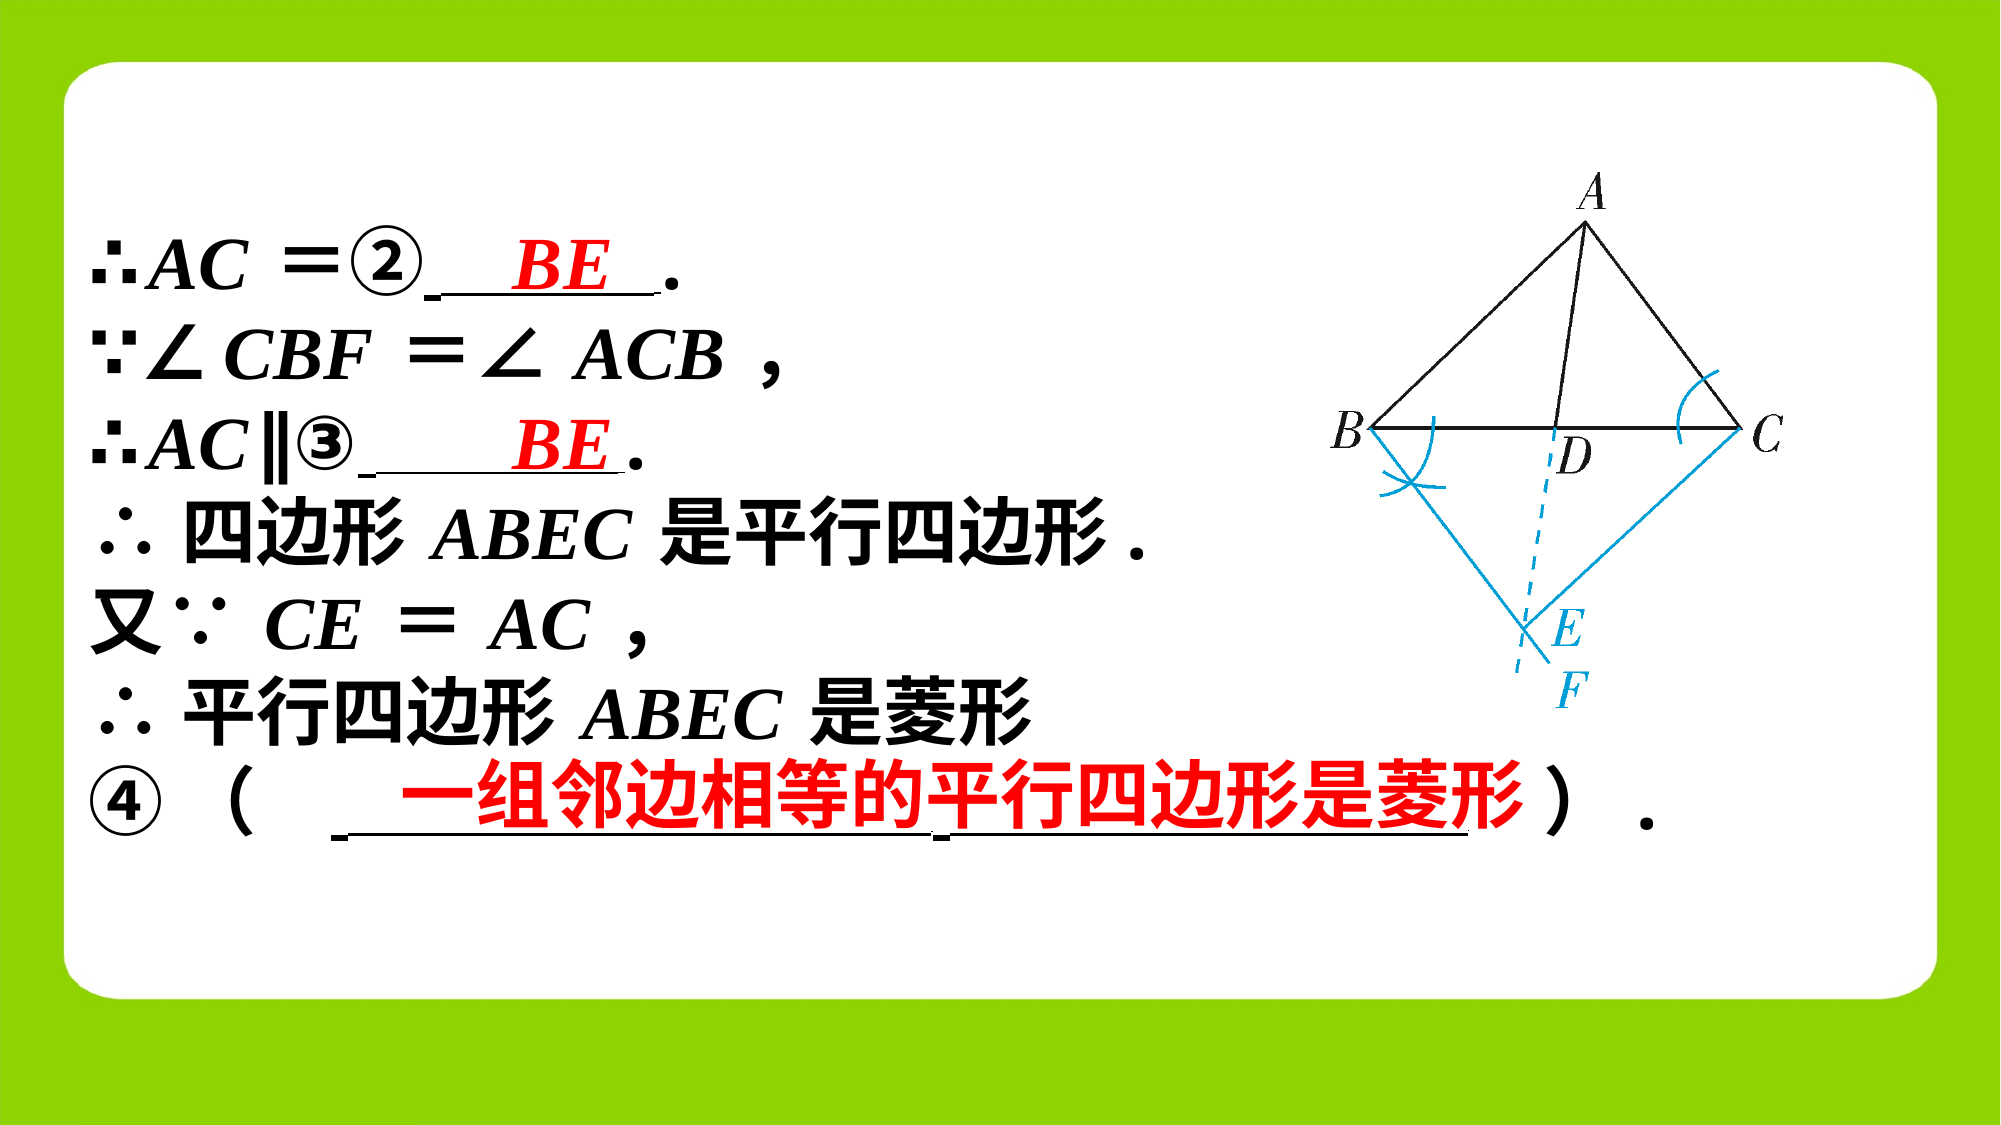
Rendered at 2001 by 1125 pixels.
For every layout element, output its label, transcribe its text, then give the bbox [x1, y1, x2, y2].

picture [0, 0, 2001, 1125]
text_box ∴AC＝② ⁠. ∵∠CBF＝∠ACB， ∴AC∥③ ⁠. ∴四边形ABEC是平行四边形. 又∵CE＝AC， ∴平行四边形ABEC是菱形 ④（ ⁠ ）. [88, 214, 1974, 851]
text_box BE [498, 387, 711, 493]
text_box BE [498, 207, 711, 313]
text_box [73, 747, 706, 853]
text_box 一组邻边相等的平行四边形是菱形 [385, 739, 1037, 845]
